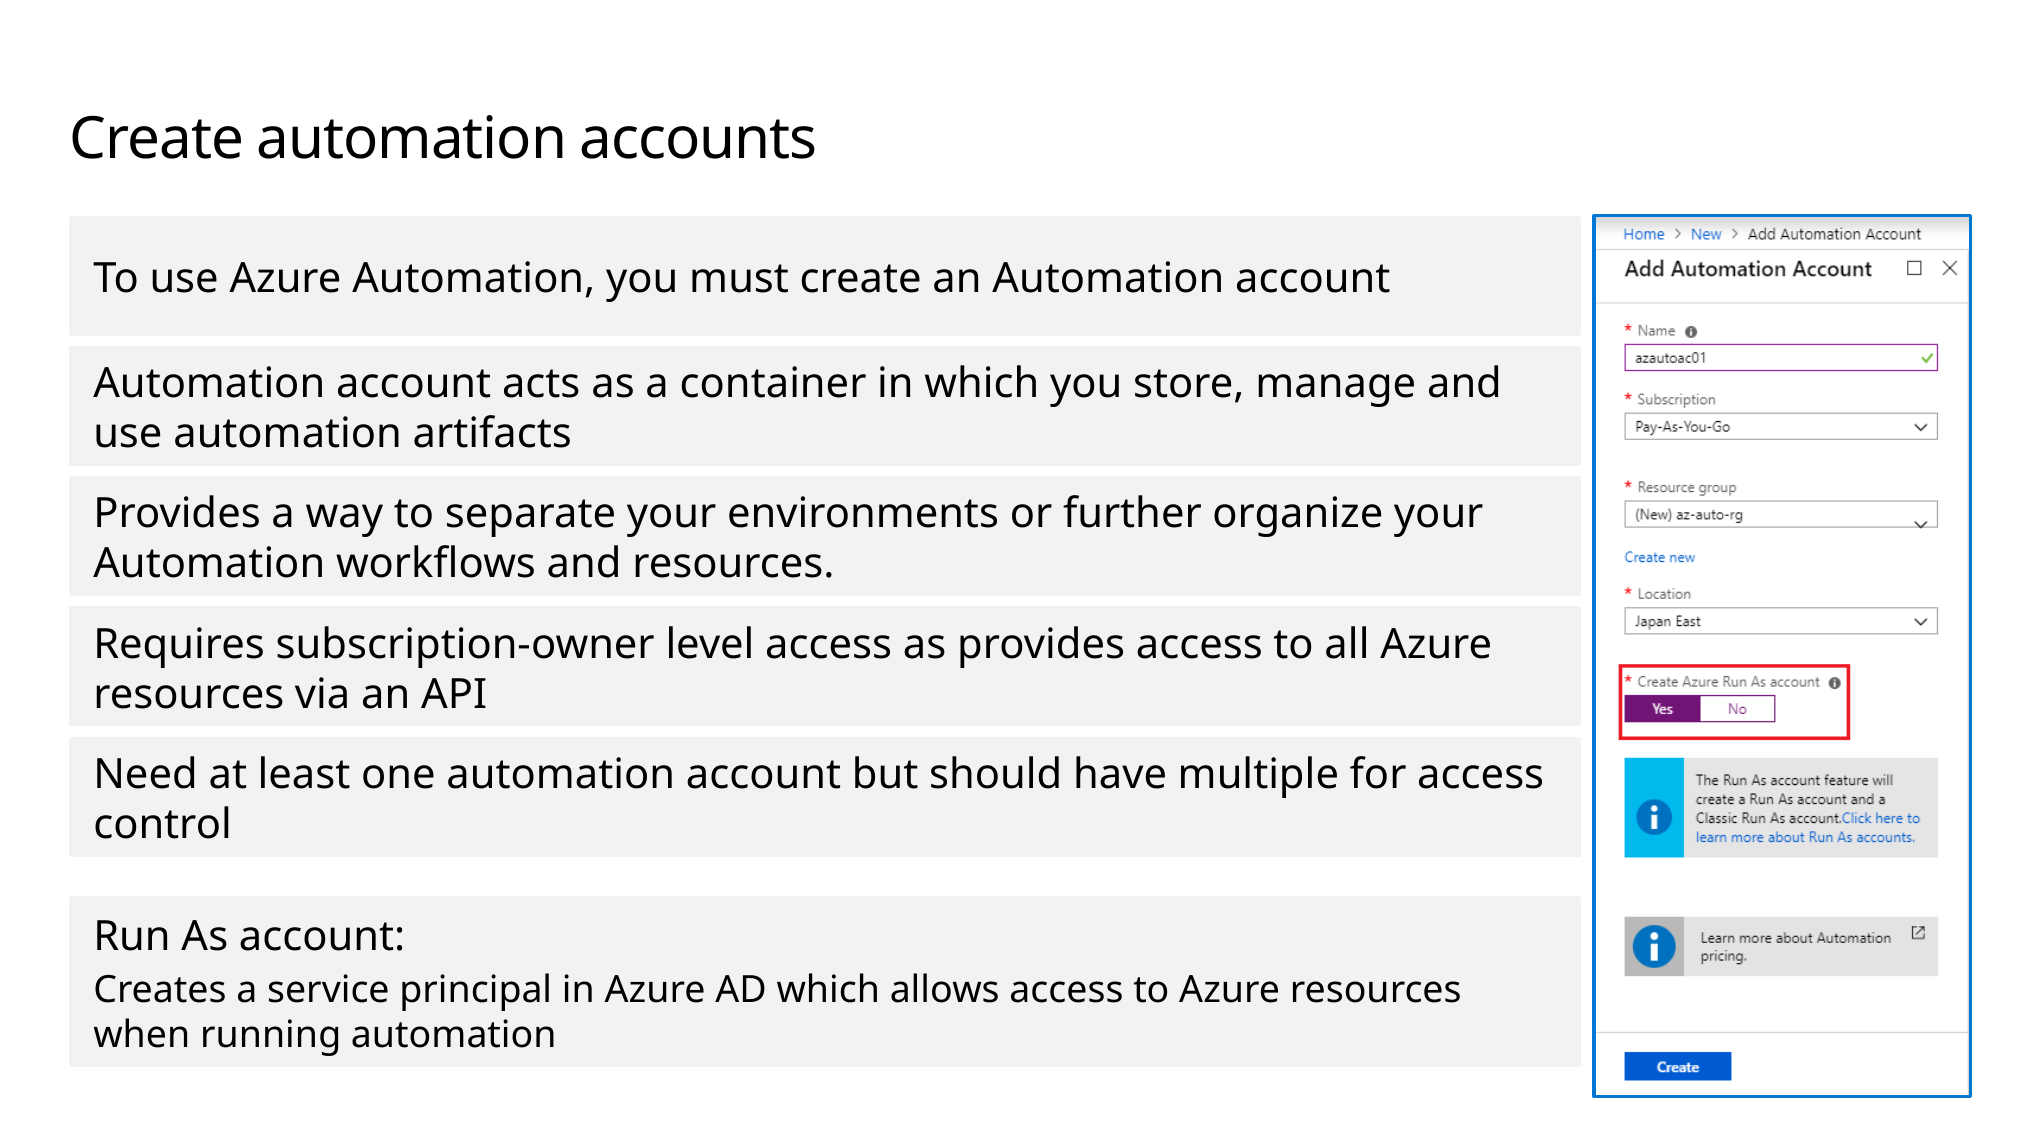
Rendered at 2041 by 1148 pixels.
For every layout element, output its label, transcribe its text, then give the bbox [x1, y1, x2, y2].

text_box Need at least one automation account but should have multiple for access control [70, 738, 1580, 856]
text_box Requires subscription-owner level access as provides access to all Azure resources via an API [70, 607, 1580, 725]
text_box Automation account acts as a container in which you store, manage and use automation artifacts [70, 347, 1580, 465]
text_box To use Azure Automation, you must create an Automation account [70, 217, 1580, 335]
title Create automation accounts [70, 103, 1969, 172]
text_box Provides a way to separate your environments or further organize your Automation workflows and resources. [70, 477, 1580, 595]
text_box Run As account: Creates a service principal in Azure AD which allows access to Azure resources when running automation [70, 898, 1580, 1066]
picture [1595, 216, 1969, 1096]
